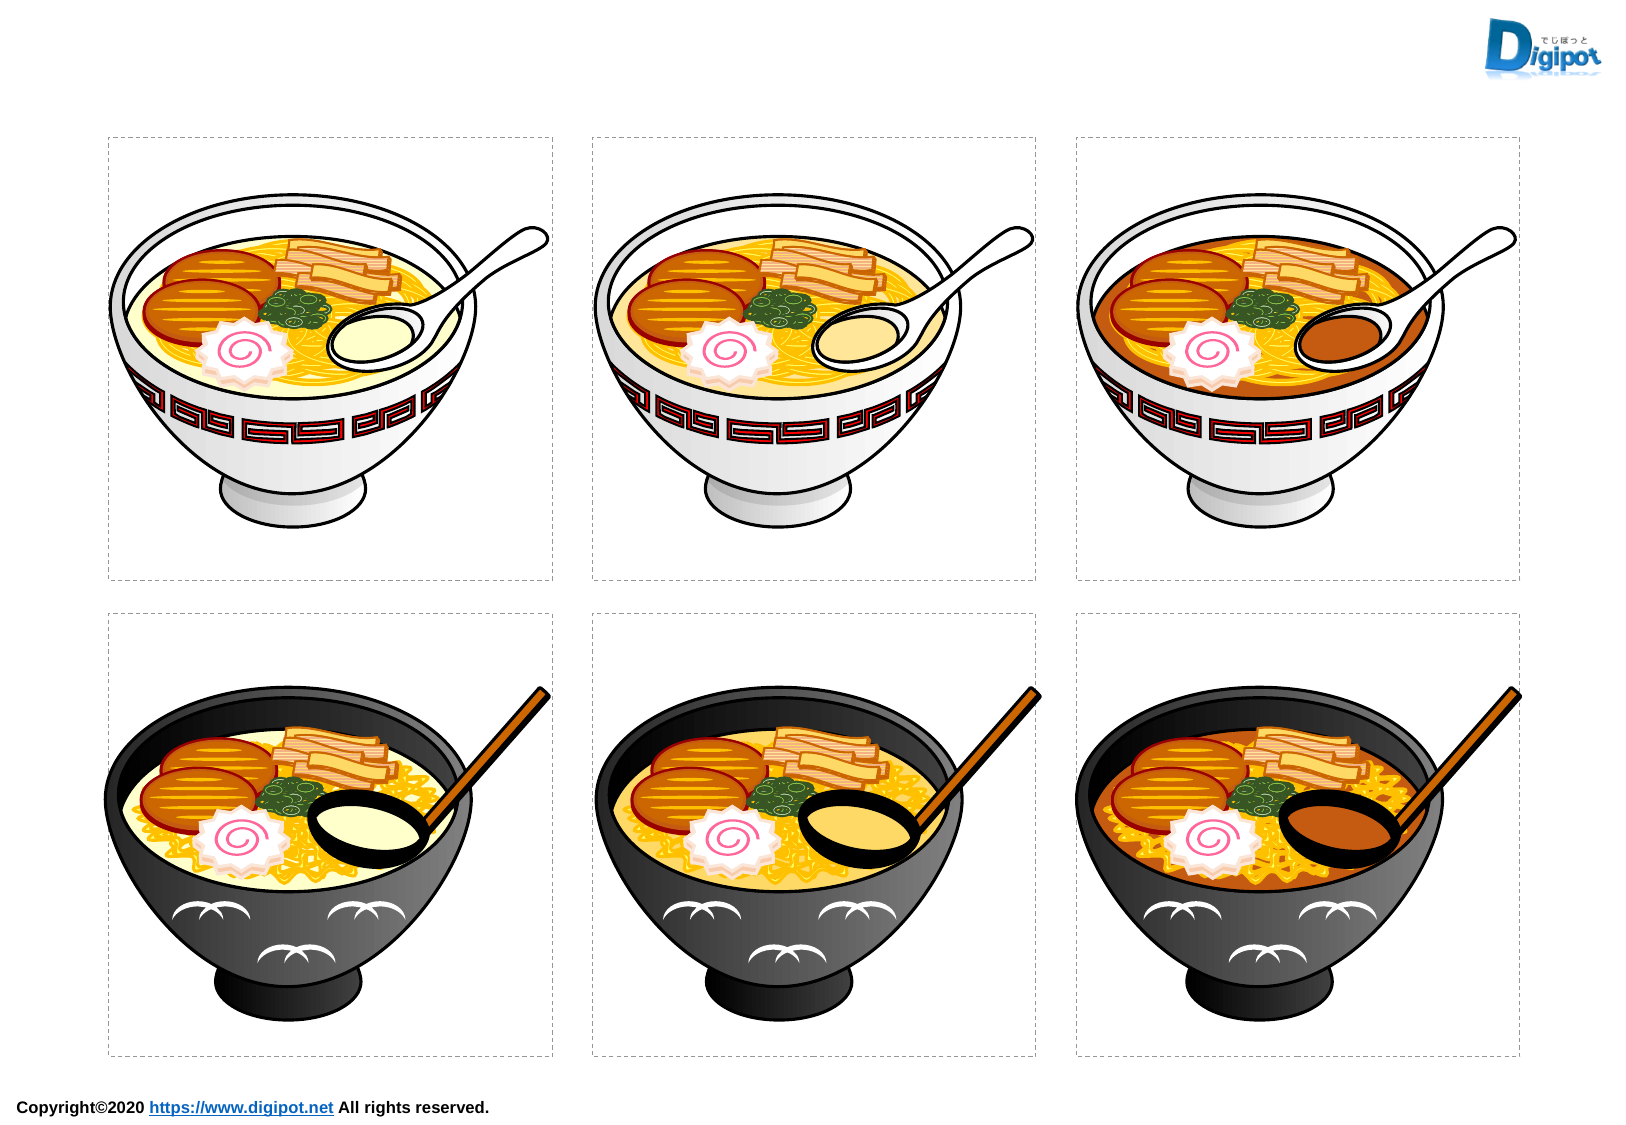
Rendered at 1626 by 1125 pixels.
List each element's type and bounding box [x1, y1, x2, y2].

text_box [105, 651, 488, 1021]
picture [1485, 18, 1602, 82]
text_box [1076, 651, 1459, 1021]
text_box [110, 194, 548, 528]
text_box [596, 651, 979, 1021]
text_box [595, 194, 1033, 528]
text_box [1077, 194, 1516, 528]
